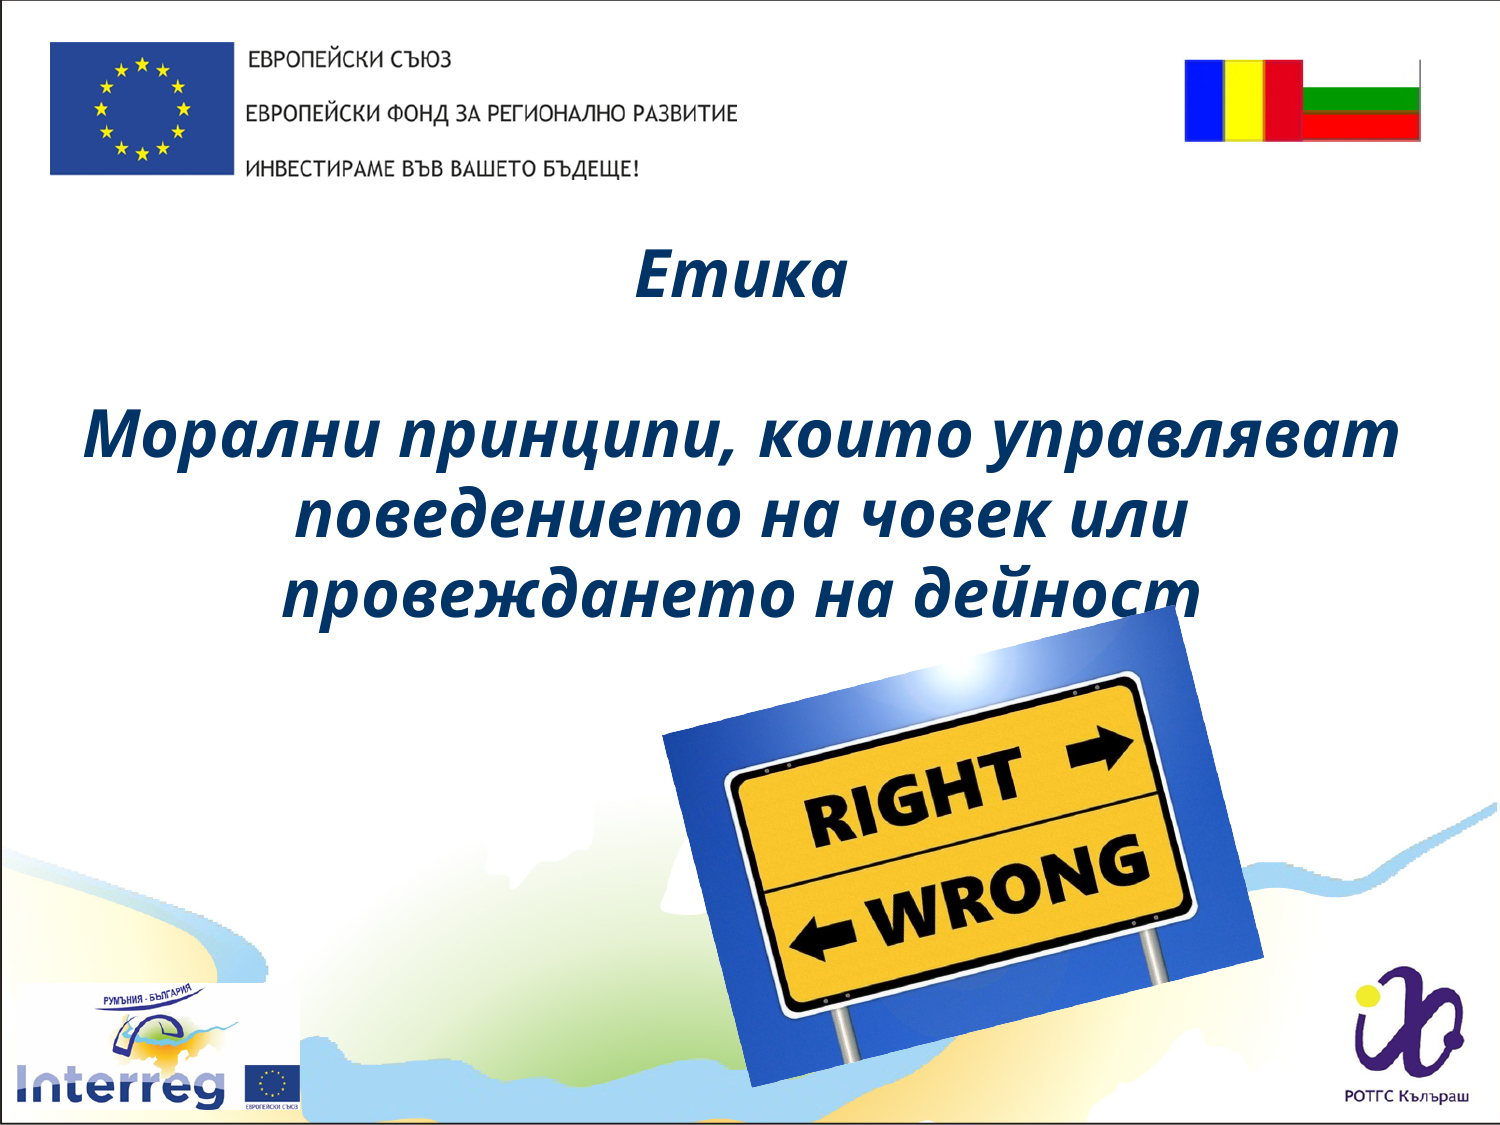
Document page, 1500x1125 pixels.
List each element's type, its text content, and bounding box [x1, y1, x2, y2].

list [1184, 639, 1426, 1006]
text_box Етика Морални принципи, които управляват поведението на човек или провеждането на дейност [17, 223, 1468, 639]
picture [0, 0, 1500, 1125]
list [74, 639, 1036, 1006]
